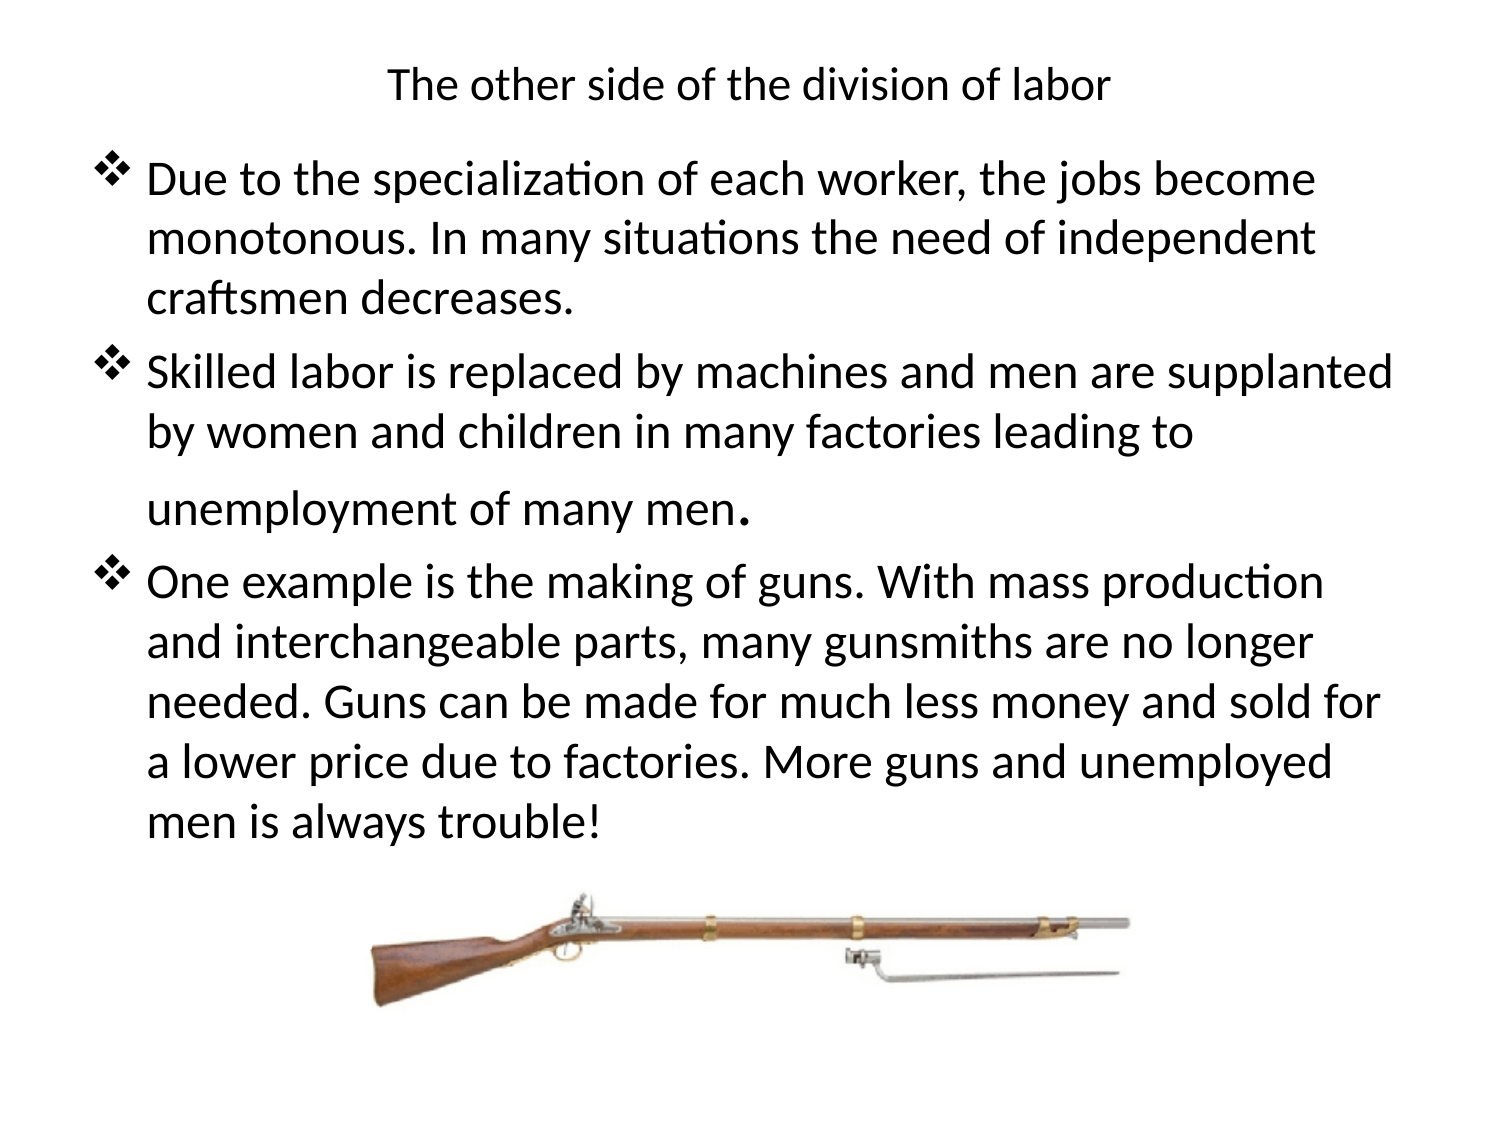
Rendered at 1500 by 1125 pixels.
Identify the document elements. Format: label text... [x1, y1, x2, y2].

picture [364, 874, 1140, 1019]
title The other side of the division of labor [75, 45, 1425, 137]
list Due to the specialization of each worker, the jobs become monotonous. In many situations the need of independent craftsmen decreases. Skilled labor is replaced by machines and men are supplanted by women and children in many factories leading to unemployment of many men. One example is the making of guns. With mass production and interchangeable parts, many gunsmiths are no longer needed. Guns can be made for much less money and sold for a lower price due to factories. More guns and unemployed men is always trouble! [75, 137, 1425, 1088]
